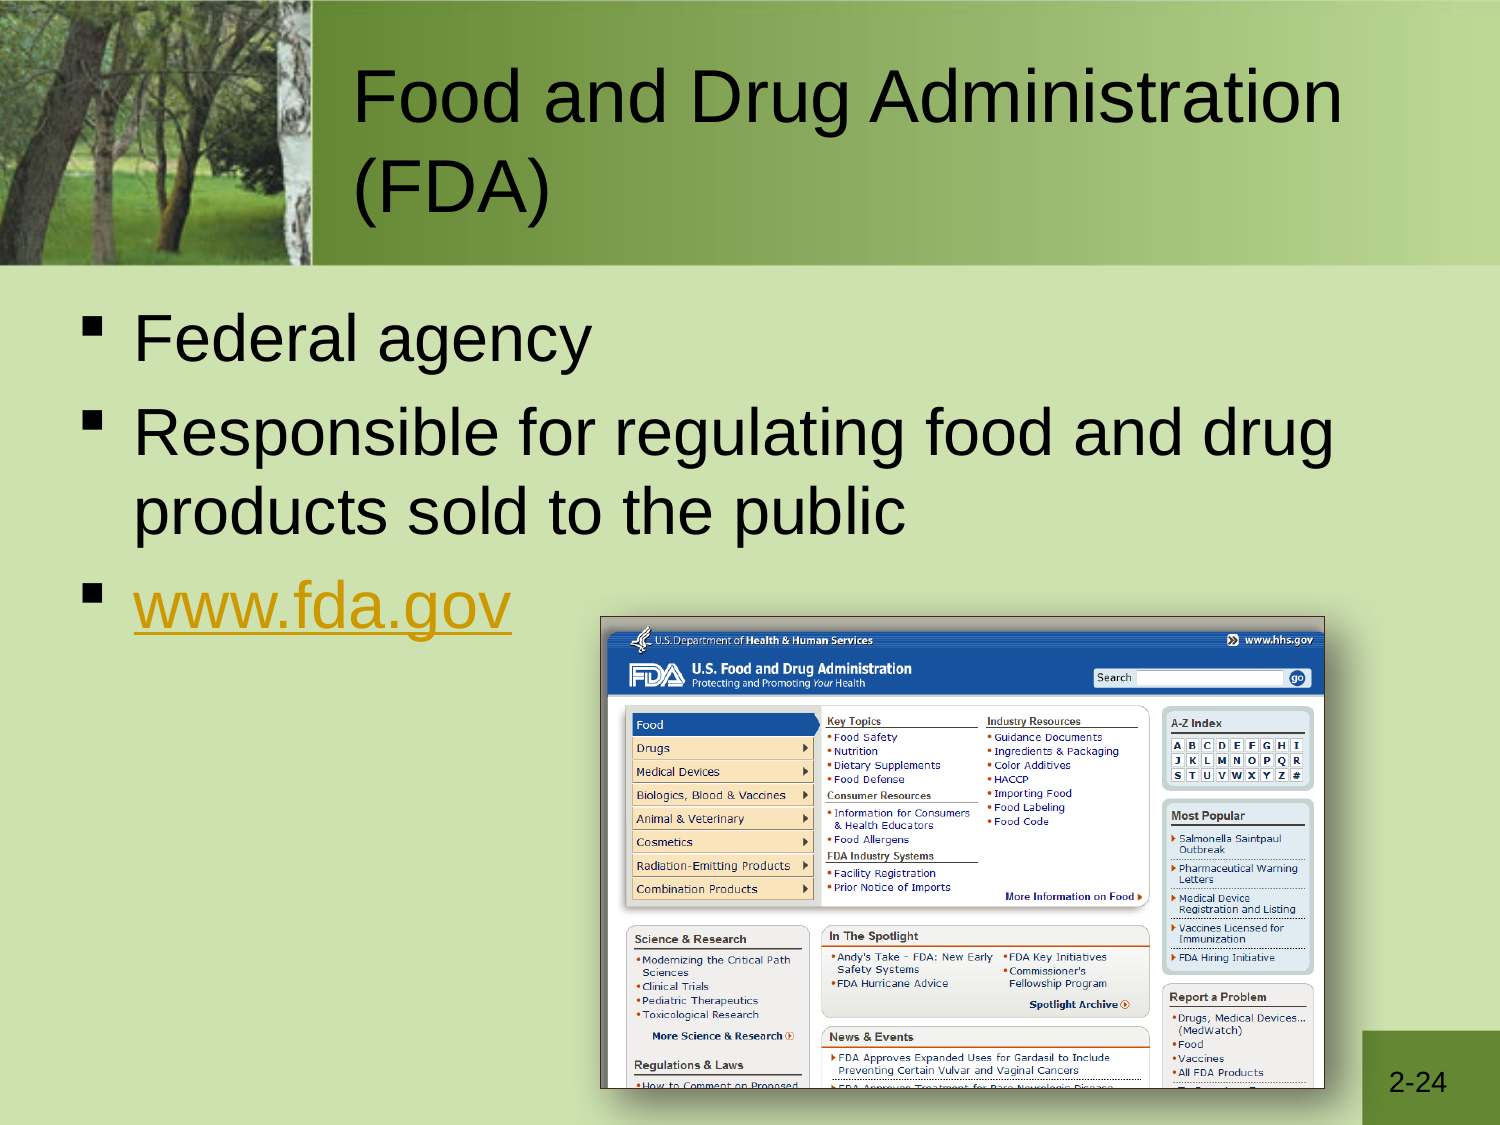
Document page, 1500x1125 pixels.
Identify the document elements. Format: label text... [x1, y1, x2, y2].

title Food and Drug Administration (FDA) [337, 24, 1438, 250]
slide_number 2-24 [1149, 1031, 1463, 1107]
list Federal agency Responsible for regulating food and drug products sold to the public www.fda.gov [62, 287, 1375, 1000]
picture [0, 0, 1500, 1125]
